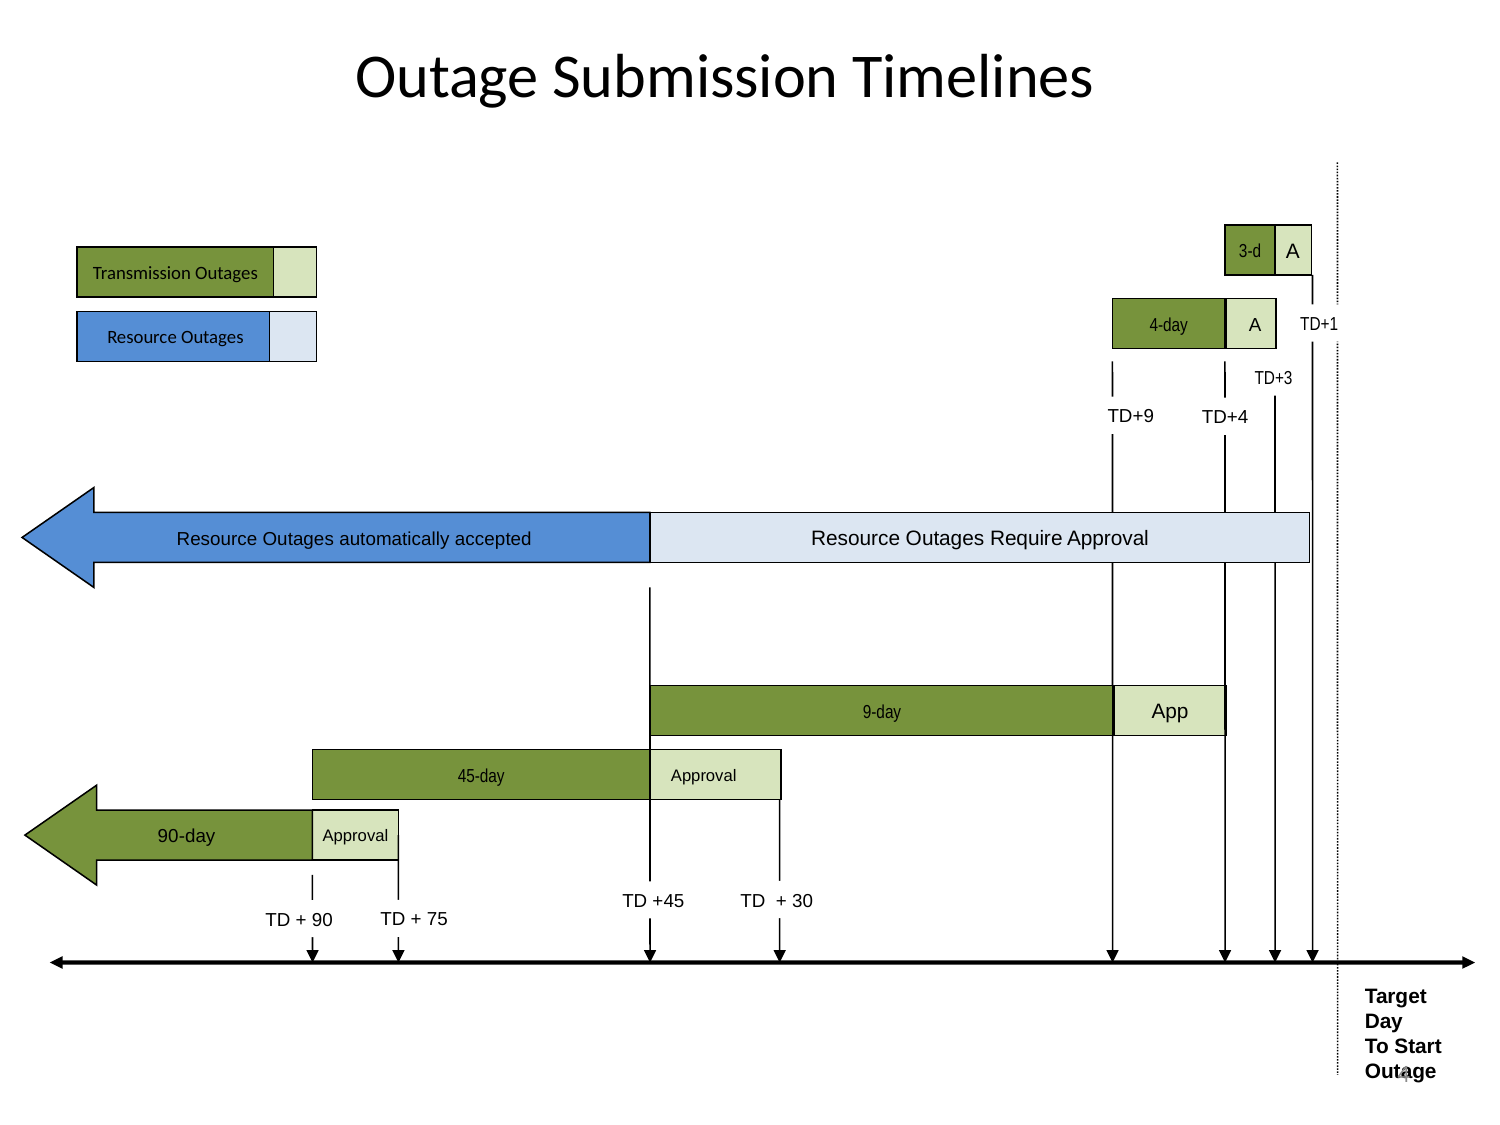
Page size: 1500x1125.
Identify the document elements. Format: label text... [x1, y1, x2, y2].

text_box 3-d [1224, 224, 1275, 275]
text_box [1106, 736, 1119, 963]
text_box 9-day [650, 685, 1114, 736]
text_box Resource Outages [77, 311, 269, 362]
text_box [1268, 563, 1282, 963]
text_box [392, 937, 405, 963]
text_box [1306, 342, 1319, 963]
text_box [269, 311, 317, 362]
text_box [49, 956, 312, 969]
text_box [1313, 956, 1475, 969]
text_box TD+3 [1239, 358, 1308, 396]
text_box A [1275, 224, 1312, 275]
text_box 4-day [1112, 298, 1225, 349]
text_box [306, 938, 319, 963]
text_box Transmission Outages [77, 246, 273, 297]
text_box [273, 246, 317, 297]
slide_number 4 [1074, 1042, 1425, 1103]
text_box TD+9 [1068, 396, 1169, 434]
text_box Resource Outages Require Approval [649, 512, 1310, 563]
text_box [773, 919, 786, 963]
text_box TD+4 [1186, 397, 1264, 435]
text_box TD + 75 [337, 899, 463, 937]
text_box App [1114, 685, 1224, 736]
text_box Approval [313, 810, 399, 861]
text_box Resource Outages automatically accepted [22, 487, 649, 588]
text_box TD+1 [1285, 304, 1353, 342]
text_box A [1226, 298, 1277, 349]
text_box 45-day [312, 749, 650, 800]
text_box 90-day [24, 785, 313, 886]
title Outage Submission Timelines [50, 27, 1400, 118]
text_box Approval [651, 749, 782, 800]
text_box [643, 919, 657, 963]
text_box TD + 30 [725, 880, 828, 919]
text_box TD +45 [599, 881, 700, 919]
text_box [1218, 563, 1232, 963]
text_box Target Day To Start Outage [1350, 974, 1477, 1090]
text_box TD + 90 [250, 900, 348, 938]
